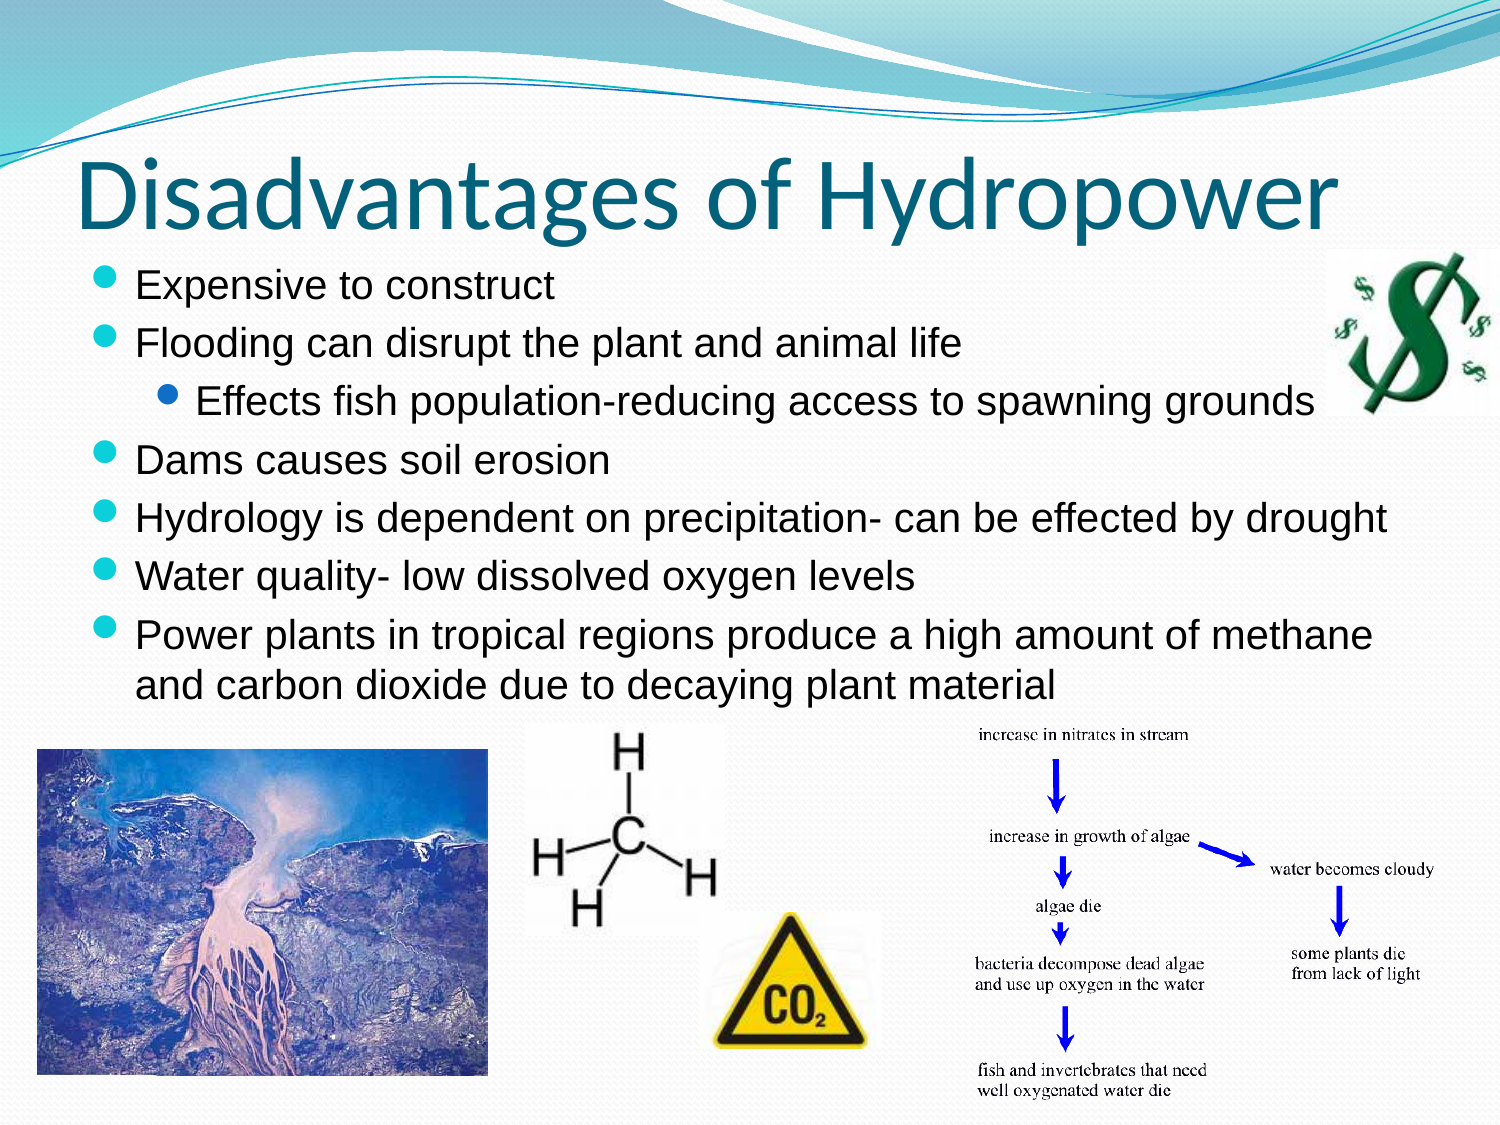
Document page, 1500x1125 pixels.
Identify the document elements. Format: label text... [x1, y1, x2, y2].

list Expensive to construct Flooding can disrupt the plant and animal life Effects fish population-reducing access to spawning grounds Dams causes soil erosion Hydrology is dependent on precipitation- can be effected by drought Water quality- low dissolved oxygen levels Power plants in tropical regions produce a high amount of methane and carbon dioxide due to decaying plant material [74, 249, 1426, 971]
picture [1326, 249, 1500, 416]
picture [524, 724, 882, 1049]
title Disadvantages of Hydropower [74, 62, 1426, 249]
picture [974, 724, 1434, 1101]
picture [37, 749, 488, 1077]
